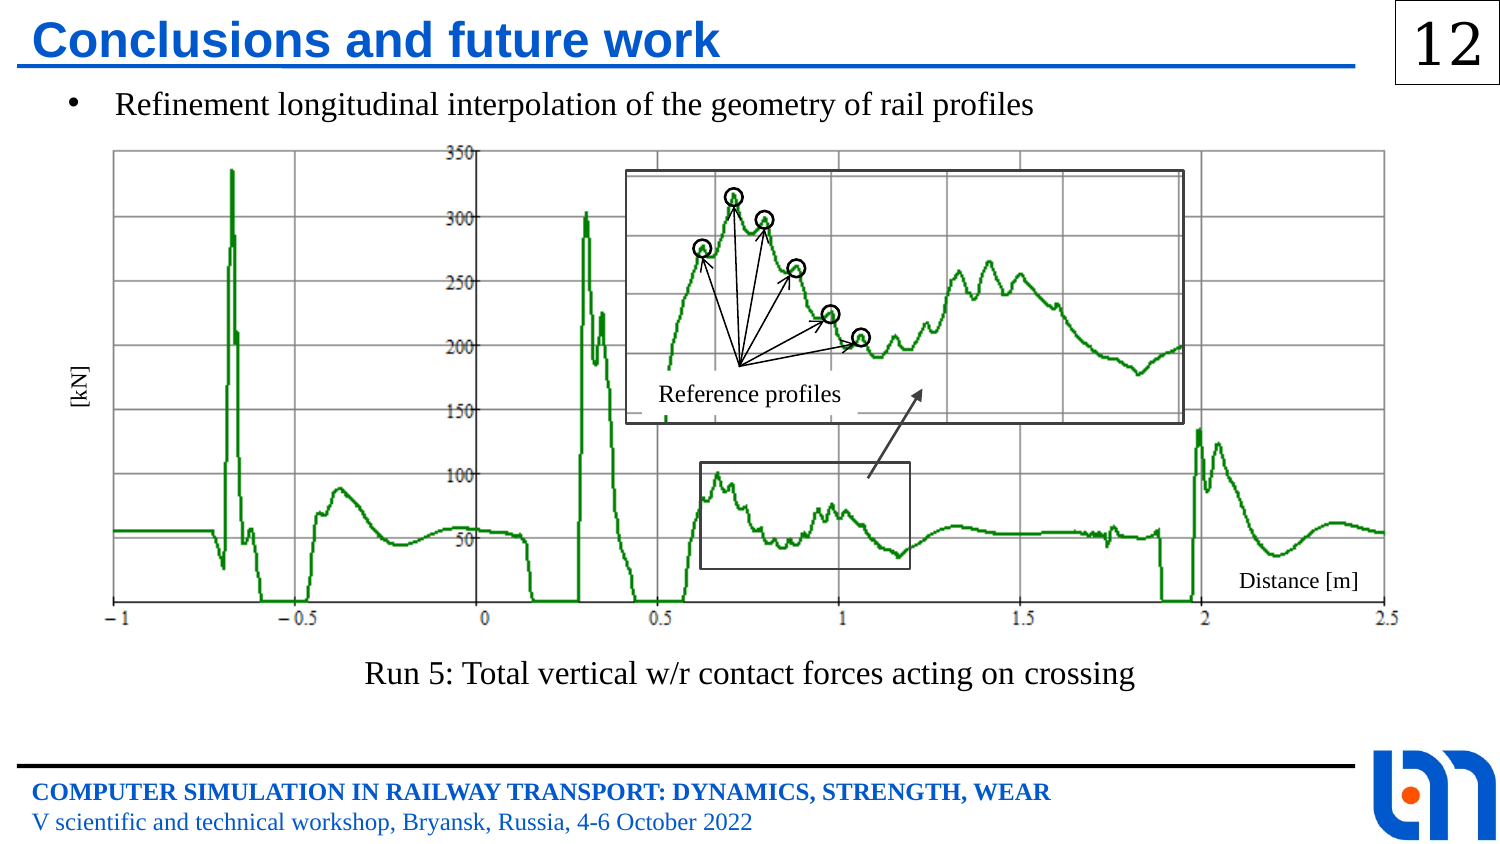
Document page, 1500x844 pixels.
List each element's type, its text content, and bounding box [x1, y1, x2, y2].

text_box [kN] [56, 305, 93, 470]
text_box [733, 205, 741, 275]
text_box 12 [1395, 0, 1500, 85]
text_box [702, 257, 728, 367]
text_box Refinement longitudinal interpolation of the geometry of rail profiles [53, 74, 1476, 130]
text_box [867, 388, 923, 479]
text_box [738, 274, 791, 319]
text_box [738, 320, 825, 343]
text_box Conclusions and future work [17, 0, 1385, 64]
text_box Run 5: Total vertical w/r contact forces acting on crossing [225, 643, 1274, 699]
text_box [738, 343, 855, 367]
picture [1369, 744, 1500, 844]
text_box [739, 228, 765, 273]
picture [99, 141, 1401, 633]
